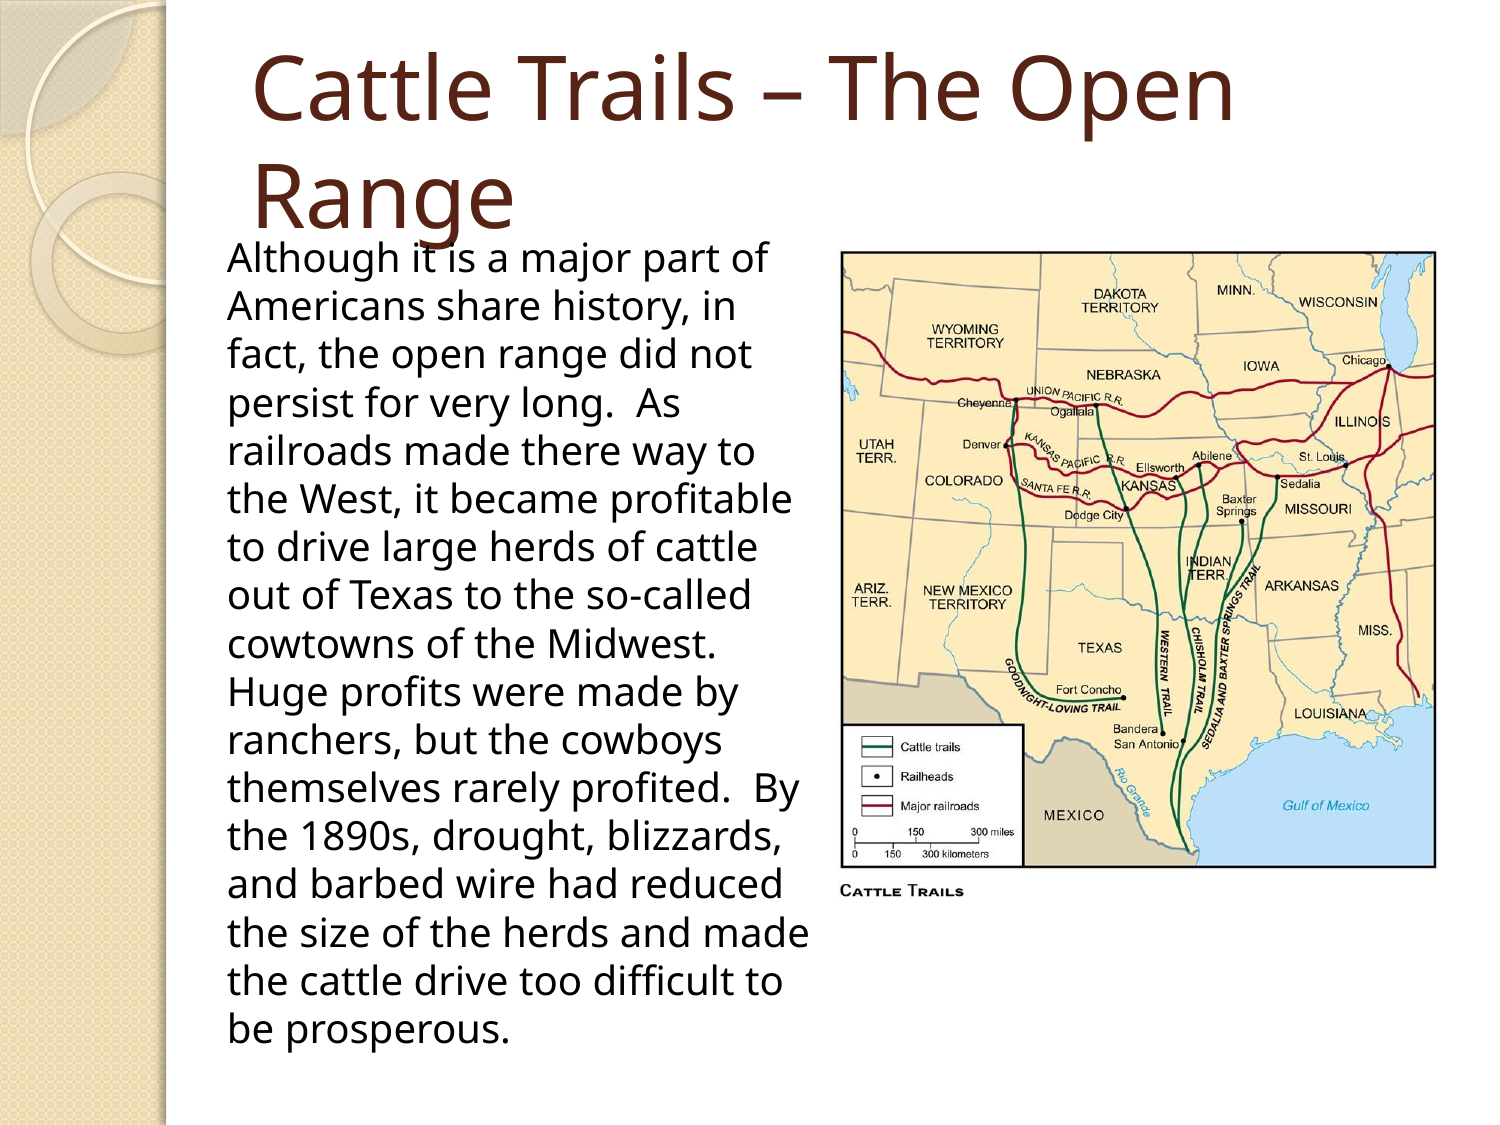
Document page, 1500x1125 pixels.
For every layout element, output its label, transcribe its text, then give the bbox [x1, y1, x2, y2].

title Cattle Trails – The Open Range [235, 45, 1466, 233]
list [837, 249, 1438, 897]
list Although it is a major part of Americans share history, in fact, the open range did not persist for very long. As railroads made there way to the West, it became profitable to drive large herds of cattle out of Texas to the so-called cowtowns of the Midwest. Huge profits were made by ranchers, but the cowboys themselves rarely profited. By the 1890s, drought, blizzards, and barbed wire had reduced the size of the herds and made the cattle drive too difficult to be prosperous. [200, 224, 836, 1063]
